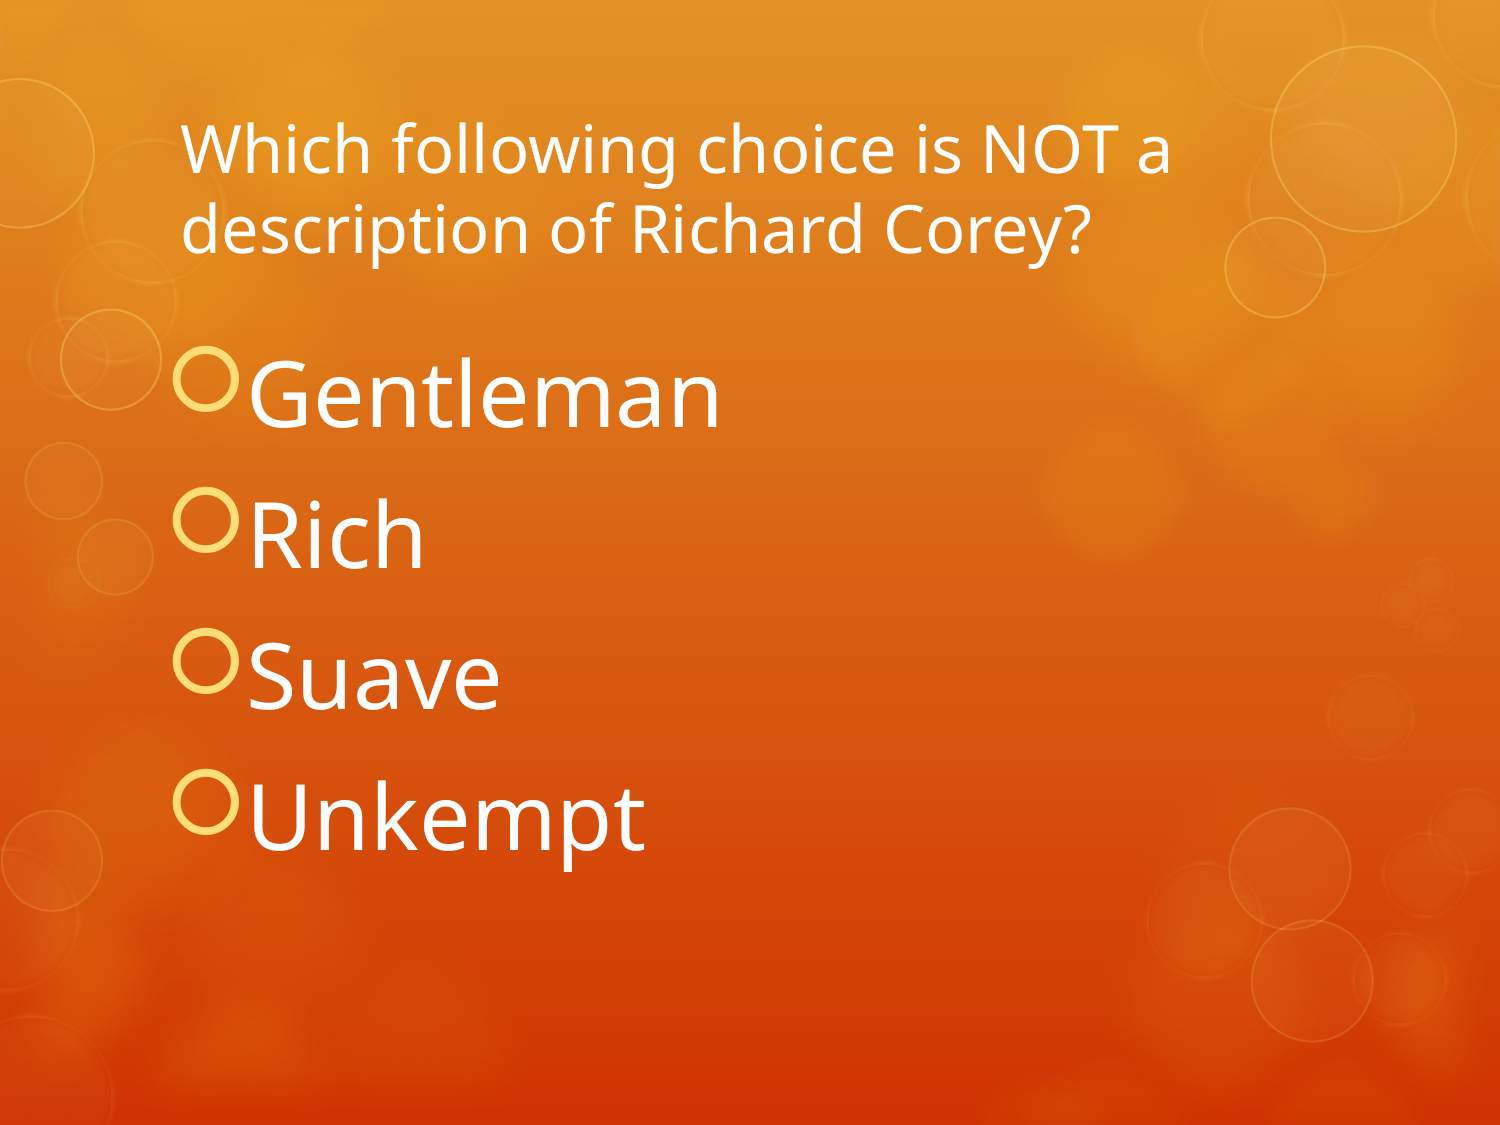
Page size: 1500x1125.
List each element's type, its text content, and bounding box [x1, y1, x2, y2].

list Gentleman Rich Suave Unkempt [150, 312, 1319, 963]
title Which following choice is NOT a description of Richard Corey? [165, 110, 1335, 263]
